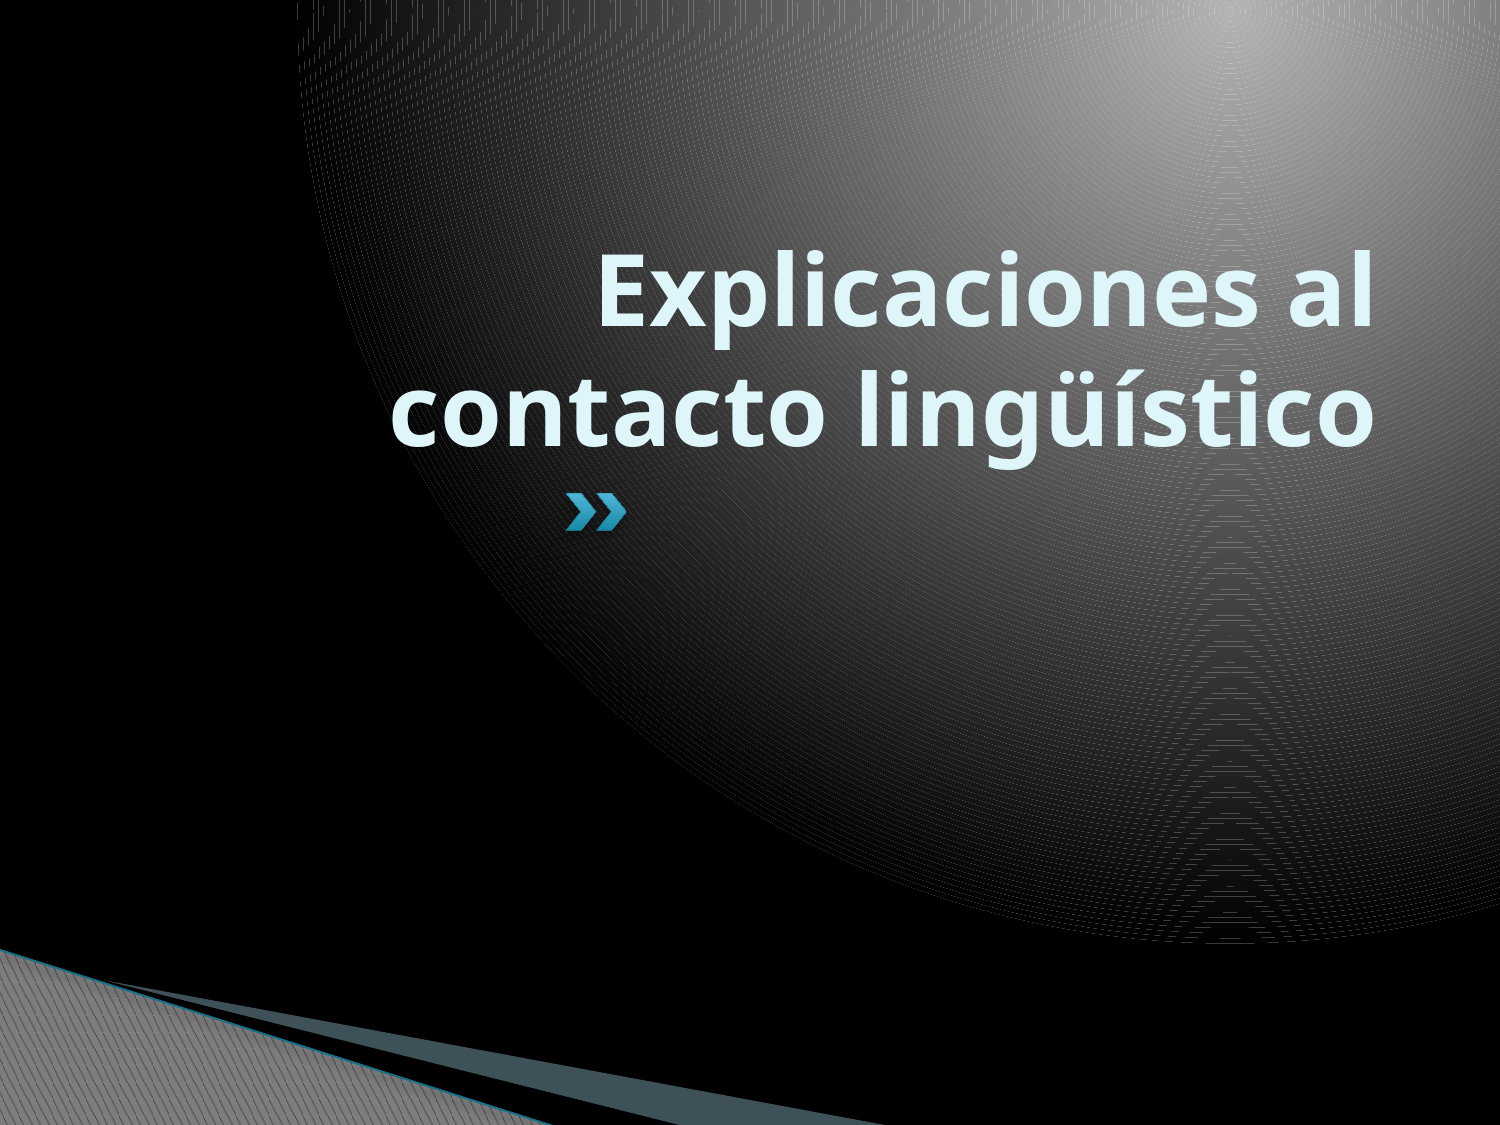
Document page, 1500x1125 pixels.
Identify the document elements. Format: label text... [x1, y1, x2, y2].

picture [0, 952, 543, 1125]
title Explicaciones al contacto lingüístico [118, 173, 1394, 474]
